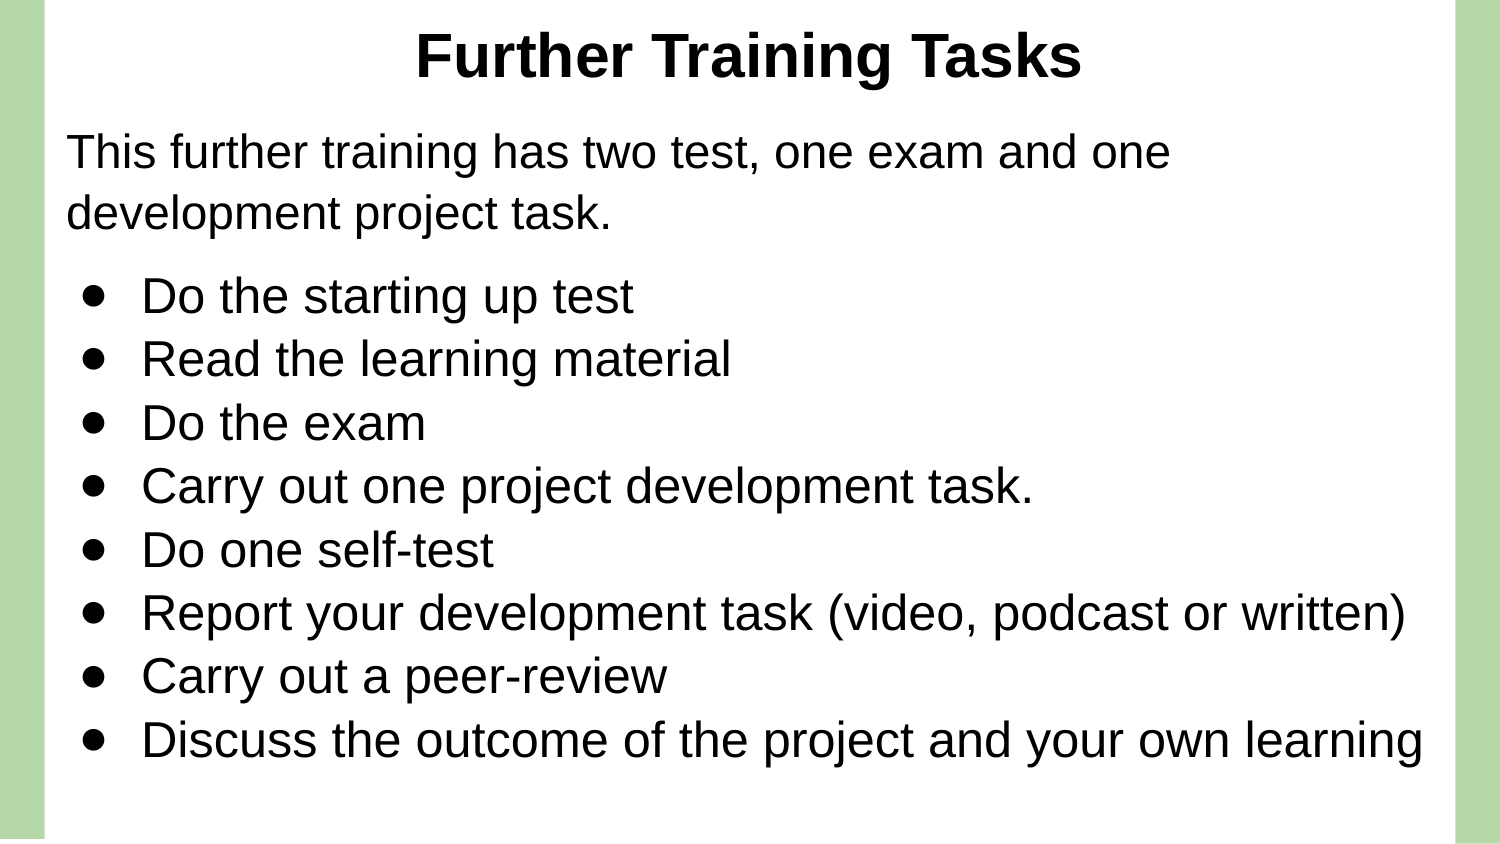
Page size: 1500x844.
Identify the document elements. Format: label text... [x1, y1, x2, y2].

text_box [0, 0, 45, 839]
title Further Training Tasks [45, 0, 1455, 104]
list This further training has two test, one exam and one development project task. Do the starting up test Read the learning material Do the exam Carry out one project development task. Do one self-test Report your development task (video, podcast or written) Carry out a peer-review Discuss the outcome of the project and your own learning [51, 103, 1449, 811]
text_box [1455, 0, 1500, 844]
